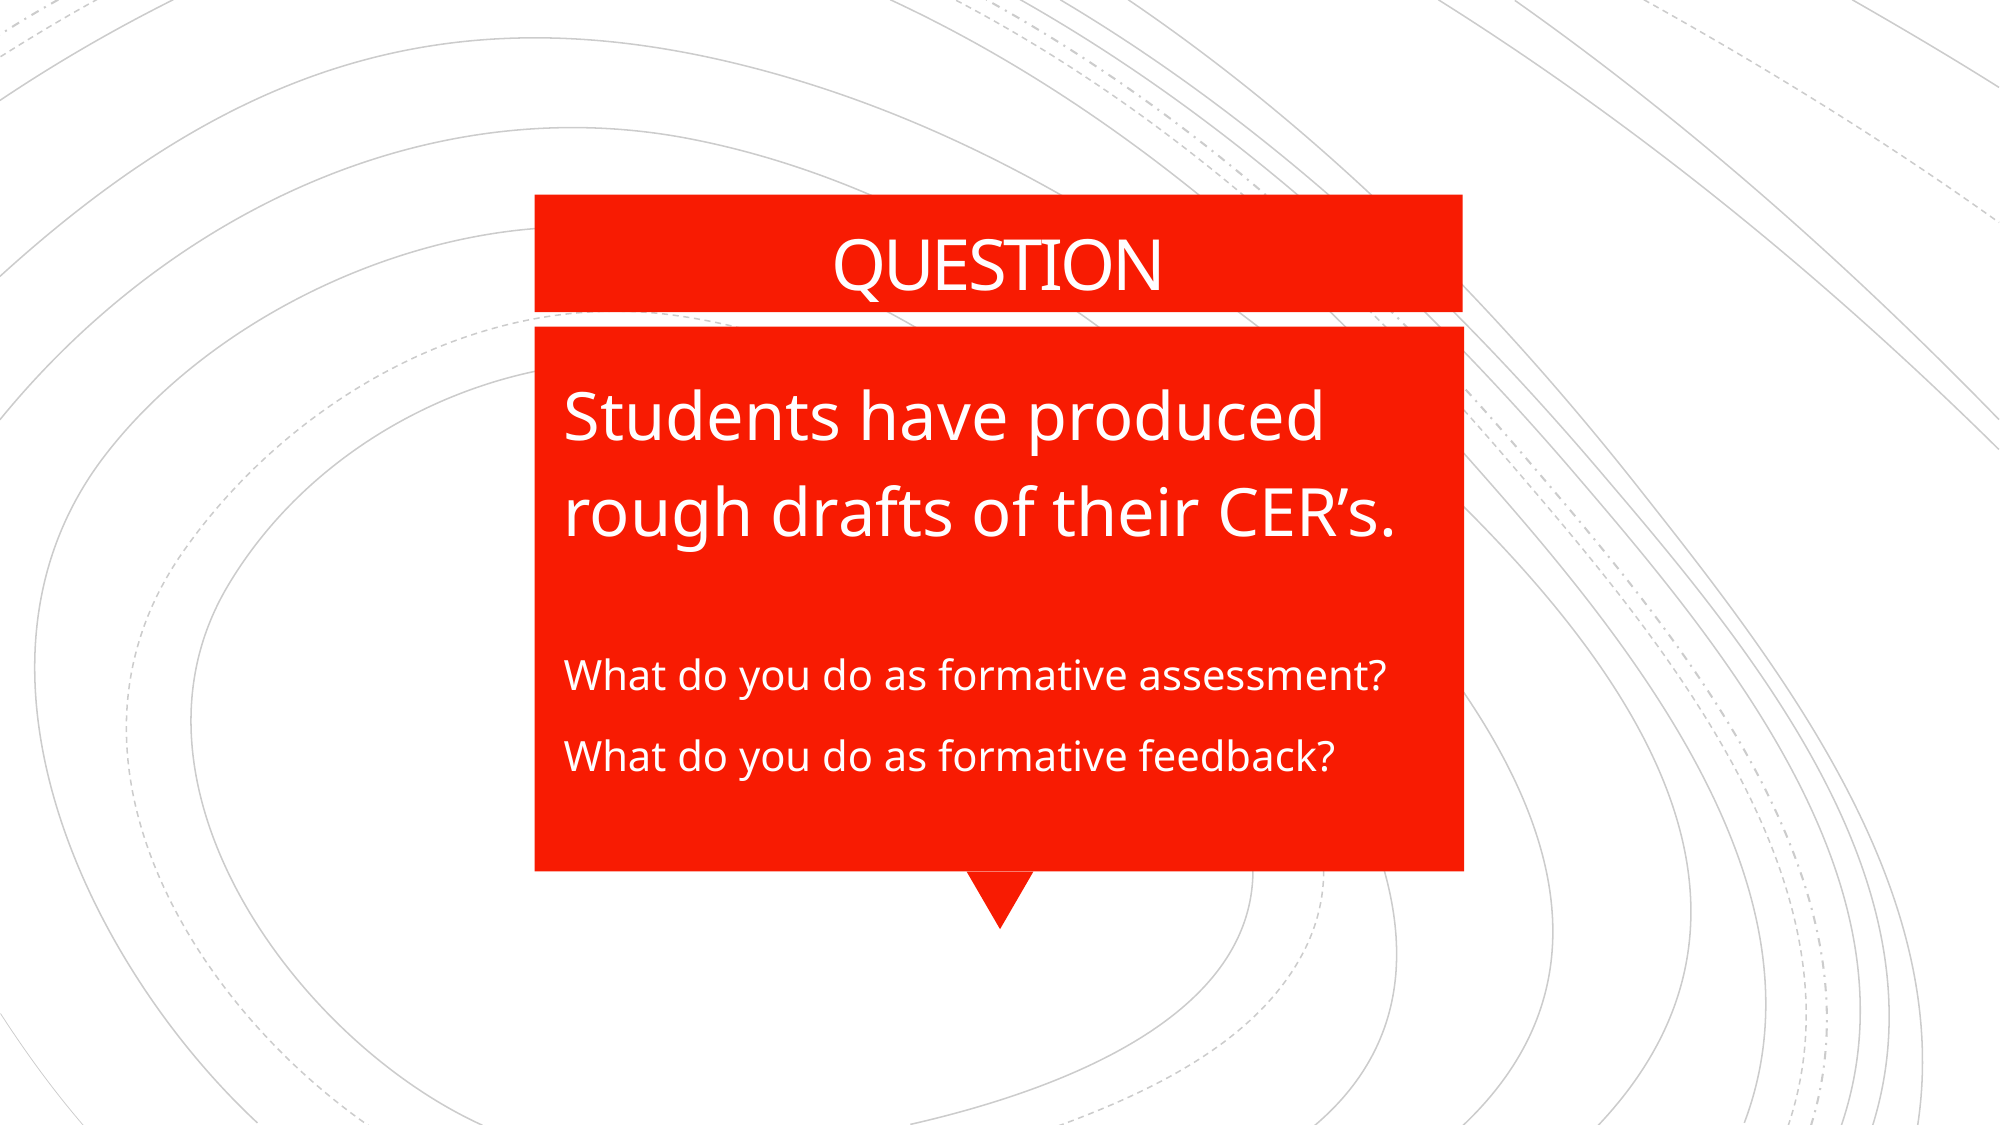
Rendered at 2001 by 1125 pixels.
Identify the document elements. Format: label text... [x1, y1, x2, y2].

title QUESTION [548, 195, 1450, 305]
list Students have produced rough drafts of their CER’s. What do you do as formative assessment? What do you do as formative feedback? [548, 357, 1437, 859]
